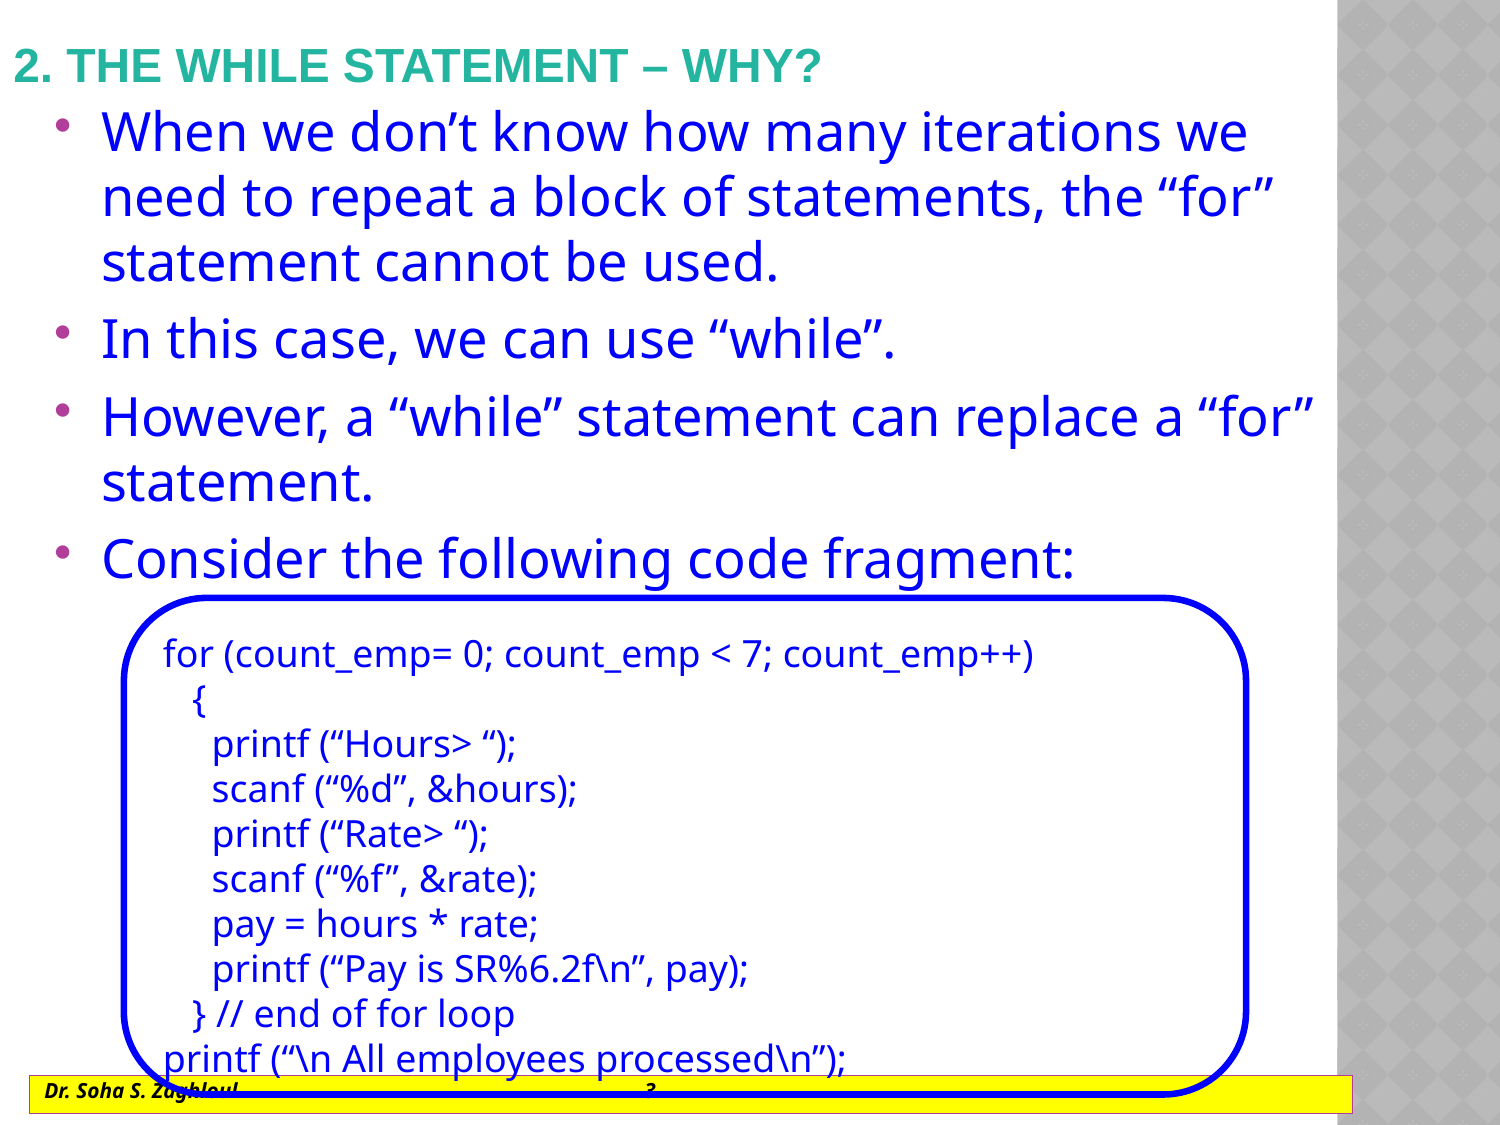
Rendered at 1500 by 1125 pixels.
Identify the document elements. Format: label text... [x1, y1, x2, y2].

list When we don’t know how many iterations we need to repeat a block of statements, the “for” statement cannot be used. In this case, we can use “while”. However, a “while” statement can replace a “for” statement. Consider the following code fragment: [41, 93, 1341, 1059]
text_box for (count_emp= 0; count_emp < 7; count_emp++) { printf (“Hours> “); scanf (“%d”, &hours); printf (“Rate> “); scanf (“%f”, &rate); pay = hours * rate; printf (“Pay is SR%6.2f\n”, pay); } // end of for loop printf (“\n All employees processed\n”); [120, 594, 1250, 1098]
text_box Dr. Soha S. Zaghloul 3 [29, 1075, 1353, 1114]
title 2. The WHILE STATEMENT – why? [5, 19, 1341, 93]
